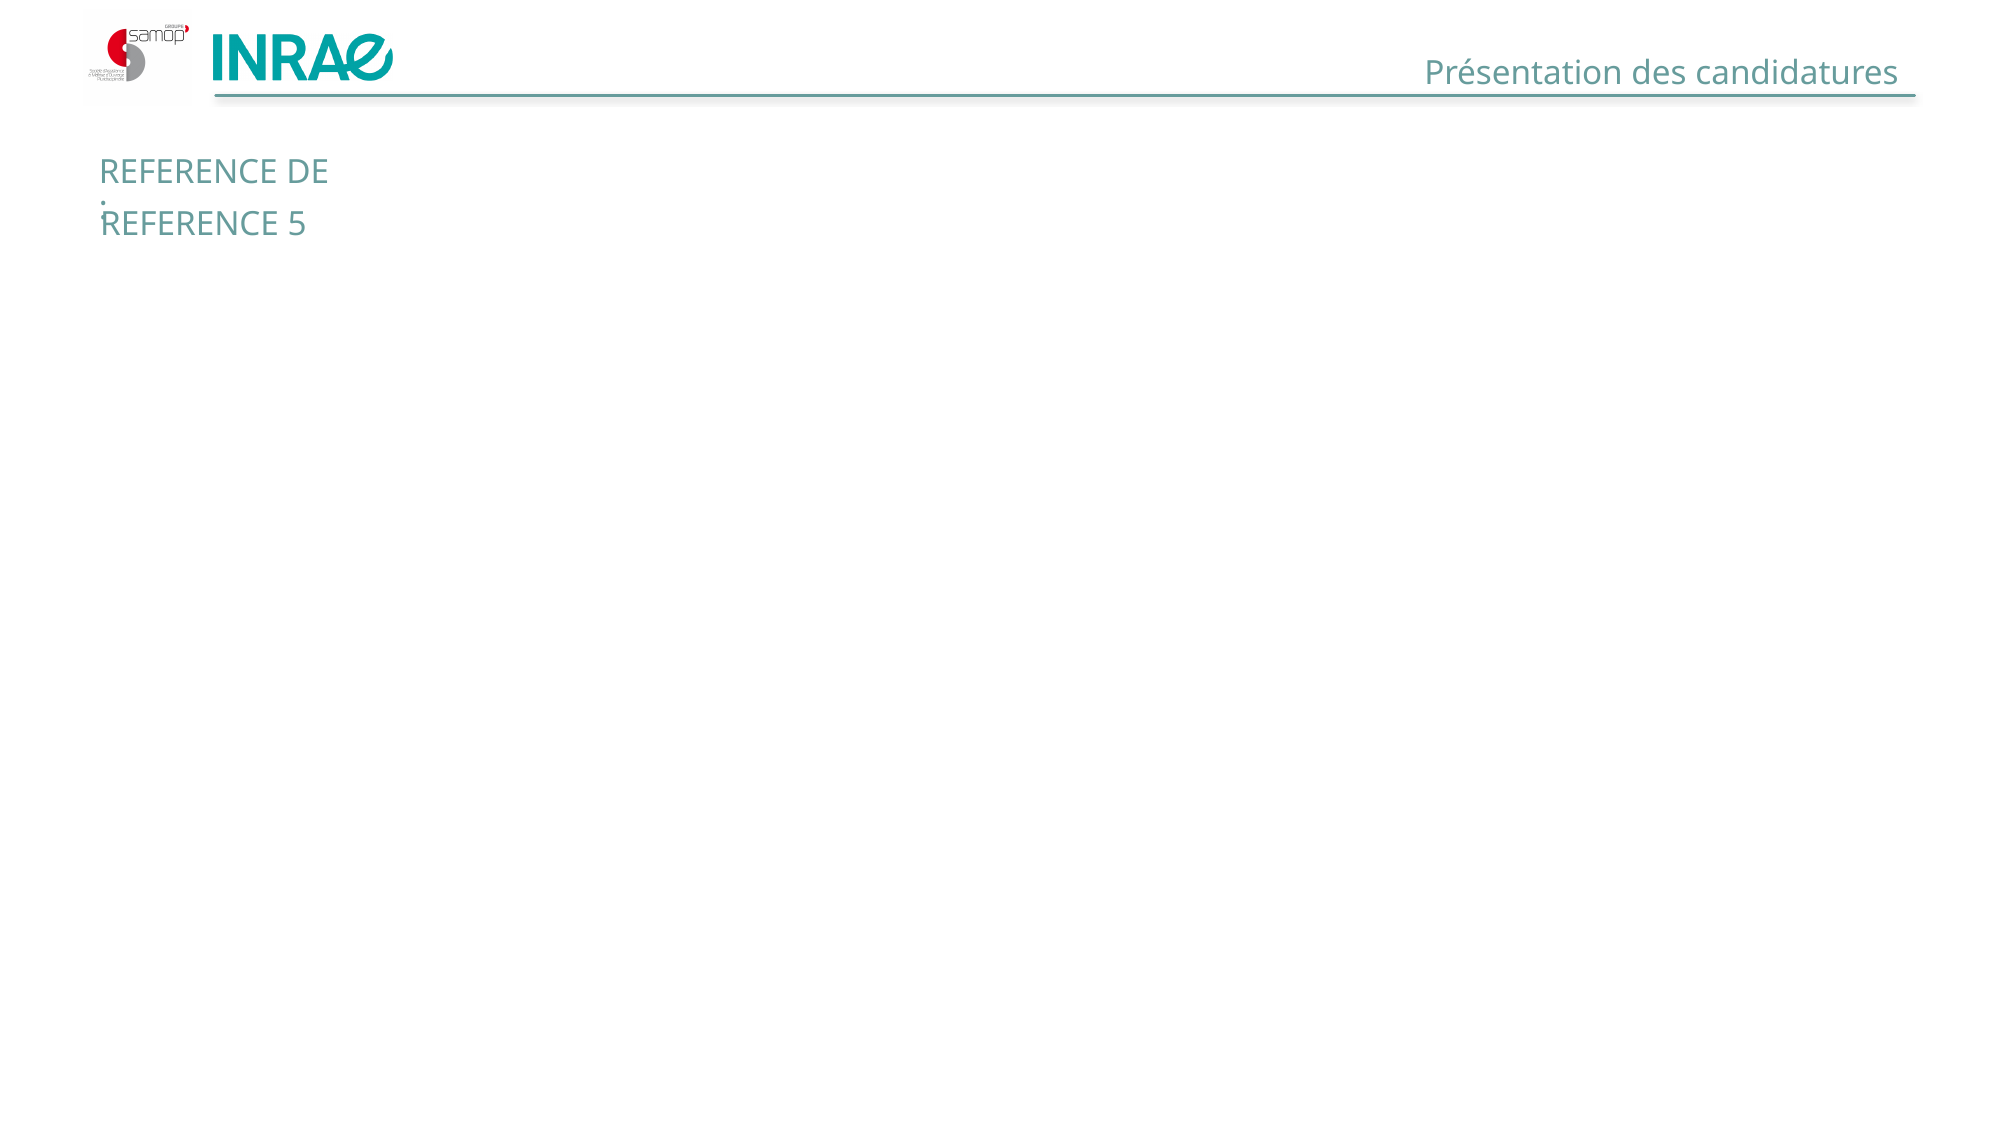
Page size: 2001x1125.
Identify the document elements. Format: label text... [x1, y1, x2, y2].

list Présentation des candidatures [898, 48, 1915, 96]
picture [83, 9, 192, 106]
picture [213, 33, 393, 81]
list REFERENCE 5 [85, 199, 676, 254]
